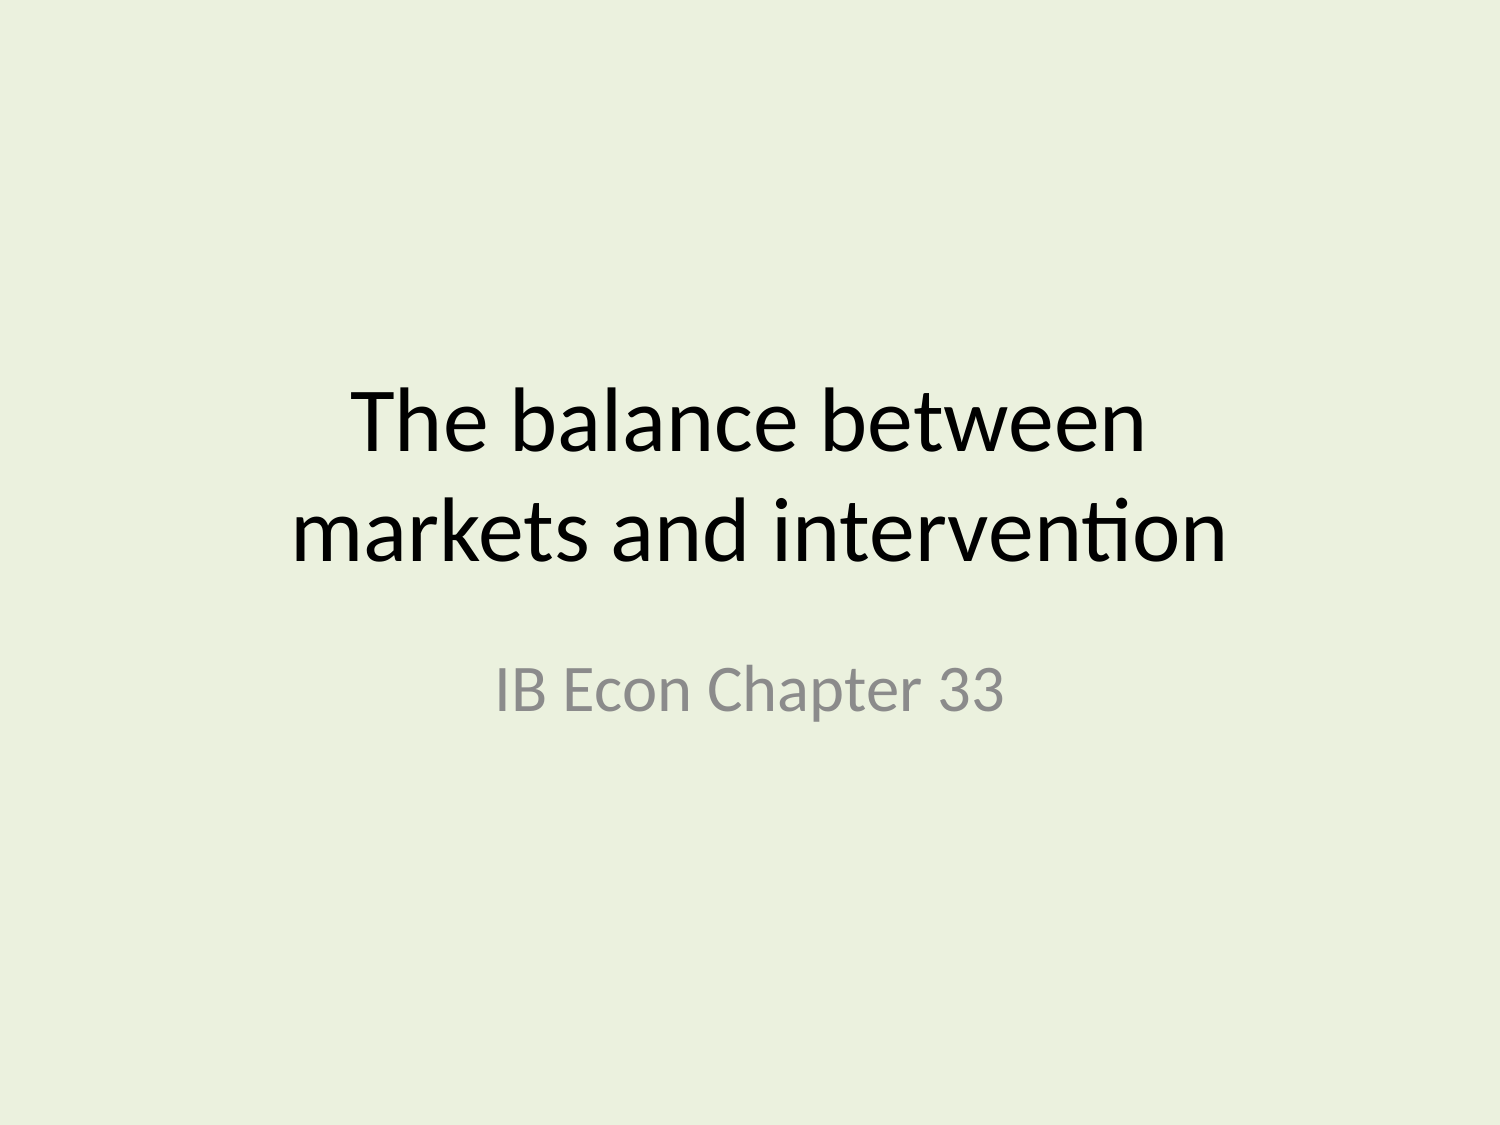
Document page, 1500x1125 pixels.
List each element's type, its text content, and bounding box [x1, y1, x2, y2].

title The balance between markets and intervention [112, 349, 1388, 591]
subtitle IB Econ Chapter 33 [225, 637, 1275, 925]
